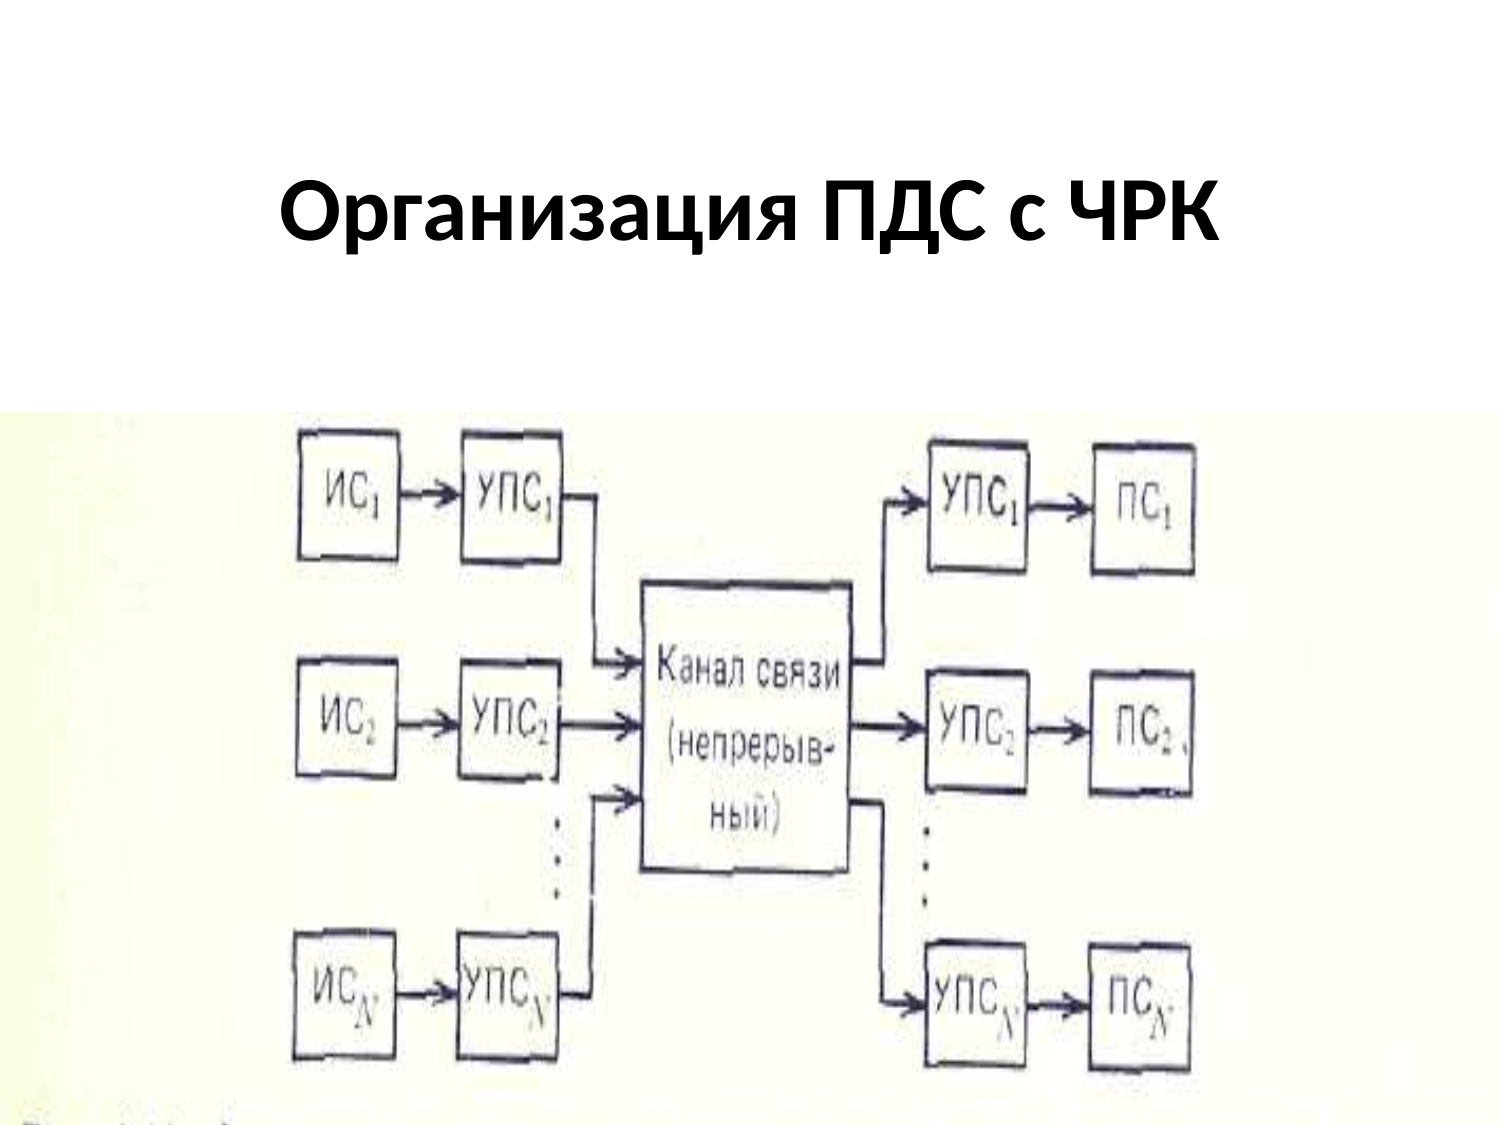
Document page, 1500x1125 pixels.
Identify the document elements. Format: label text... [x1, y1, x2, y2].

title Организация ПДС с ЧРК [75, 45, 1425, 363]
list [0, 412, 1500, 1125]
